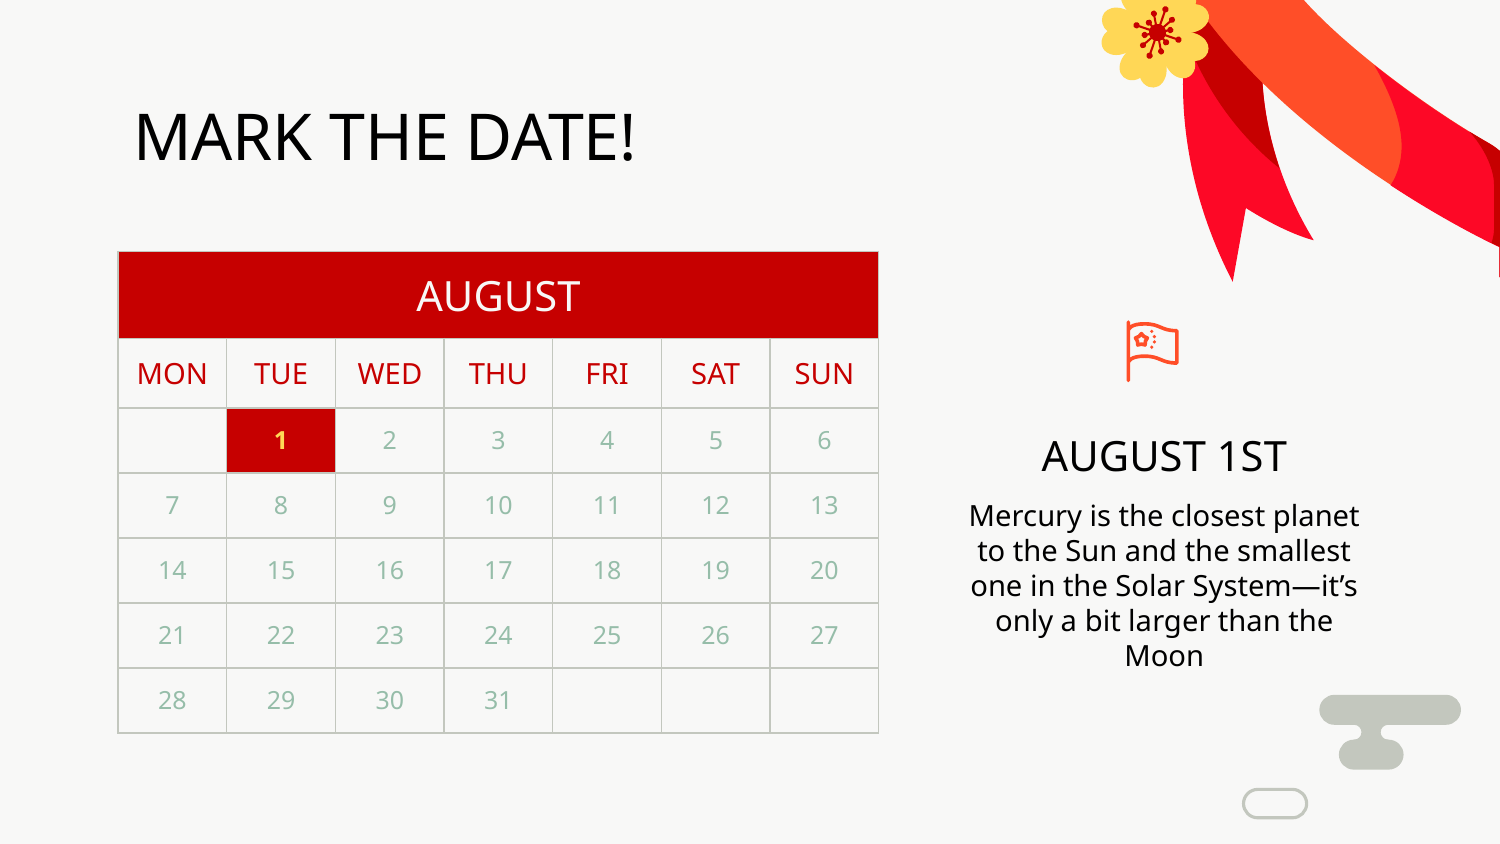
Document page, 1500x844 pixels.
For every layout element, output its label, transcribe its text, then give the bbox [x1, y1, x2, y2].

table_cell 7 [119, 474, 226, 537]
table_cell 29 [227, 669, 335, 732]
table_header AUGUST [119, 252, 878, 338]
table_cell 23 [336, 604, 443, 667]
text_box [1095, 0, 1217, 87]
table_cell 21 [119, 604, 226, 667]
table_cell 2 [336, 409, 443, 472]
table_cell 5 [662, 409, 769, 472]
table_cell 31 [445, 669, 552, 732]
table_cell 9 [336, 474, 443, 537]
table_cell 10 [445, 474, 552, 537]
table_cell 30 [336, 669, 443, 732]
table_cell 25 [553, 604, 661, 667]
table_cell [119, 409, 226, 472]
table_cell SUN [771, 339, 878, 407]
table_cell 16 [336, 539, 443, 602]
table_cell 14 [119, 539, 226, 602]
table_cell 8 [227, 474, 335, 537]
table_cell 19 [662, 539, 769, 602]
table_cell 13 [771, 474, 878, 537]
table_cell 17 [445, 539, 552, 602]
table_cell TUE [227, 339, 335, 407]
table_cell [771, 669, 878, 732]
text_box Mercury is the closest planet to the Sun and the smallest one in the Solar System—it’s only a bit larger than the Moon [947, 498, 1382, 653]
table_cell 3 [445, 409, 552, 472]
title MARK THE DATE! [118, 88, 1176, 182]
table_cell 28 [119, 669, 226, 732]
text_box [1126, 320, 1179, 383]
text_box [1181, 0, 1500, 283]
table_cell 22 [227, 604, 335, 667]
table_cell 11 [553, 474, 661, 537]
table_cell FRI [553, 339, 661, 407]
table_cell [553, 669, 661, 732]
table_cell 18 [553, 539, 661, 602]
table_cell 20 [771, 539, 878, 602]
table_cell 15 [227, 539, 335, 602]
table_cell THU [445, 339, 552, 407]
table_cell SAT [662, 339, 769, 407]
text_box AUGUST 1ST [946, 411, 1382, 498]
table_cell 27 [771, 604, 878, 667]
table_cell 26 [662, 604, 769, 667]
table_cell 6 [771, 409, 878, 472]
table_cell [662, 669, 769, 732]
table_cell 1 [227, 409, 335, 472]
table_cell MON [119, 339, 226, 407]
table_cell 12 [662, 474, 769, 537]
table_cell 24 [445, 604, 552, 667]
table_cell WED [336, 339, 443, 407]
table_cell 4 [553, 409, 661, 472]
